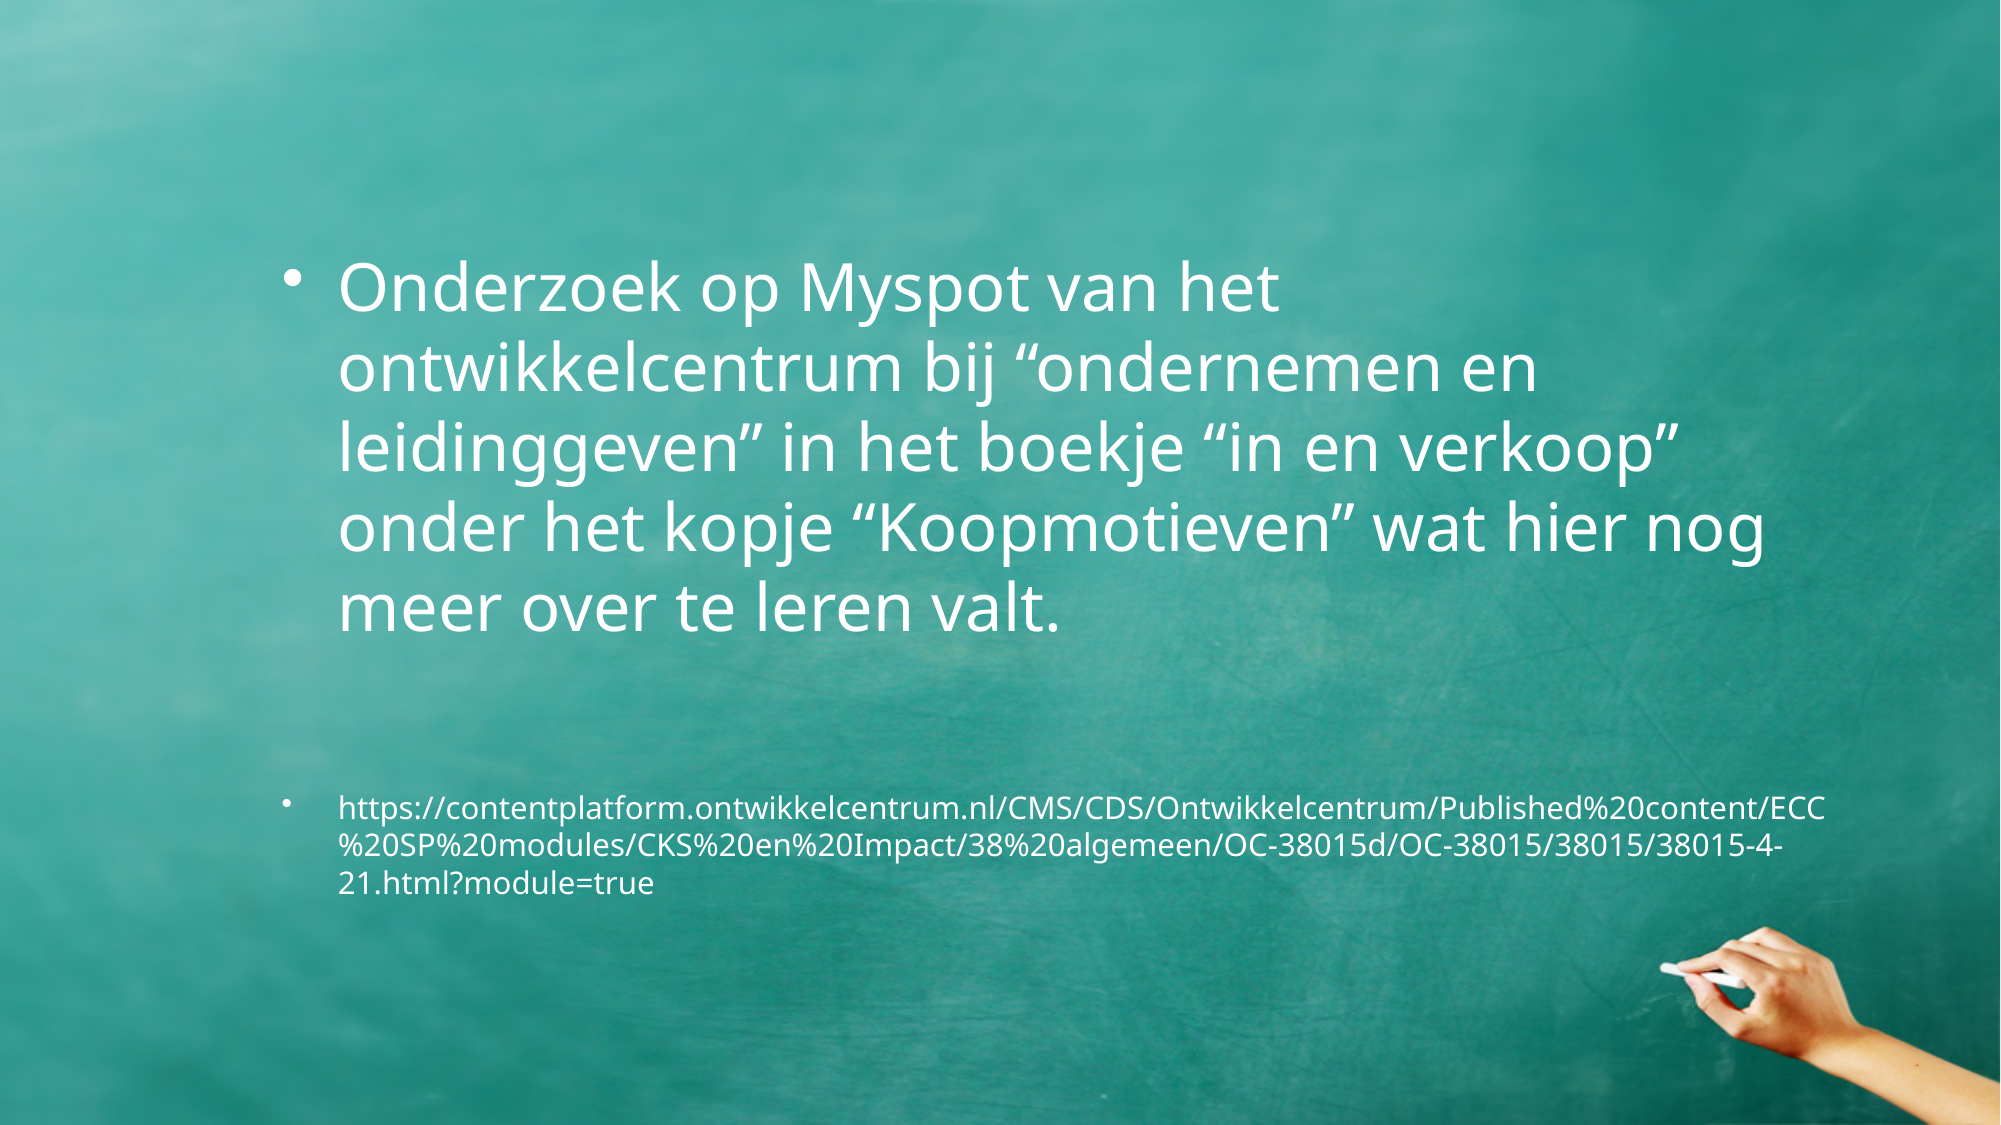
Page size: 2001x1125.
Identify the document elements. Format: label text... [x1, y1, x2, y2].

picture [0, 0, 2001, 1125]
list Onderzoek op Myspot van het ontwikkelcentrum bij “ondernemen en leidinggeven” in het boekje “in en verkoop” onder het kopje “Koopmotieven” wat hier nog meer over te leren valt. https://contentplatform.ontwikkelcentrum.nl/CMS/CDS/Ontwikkelcentrum/Published%20content/ECC%20SP%20modules/CKS%20en%20Impact/38%20algemeen/OC-38015d/OC-38015/38015/38015-4-21.html?module=true [266, 237, 1867, 938]
